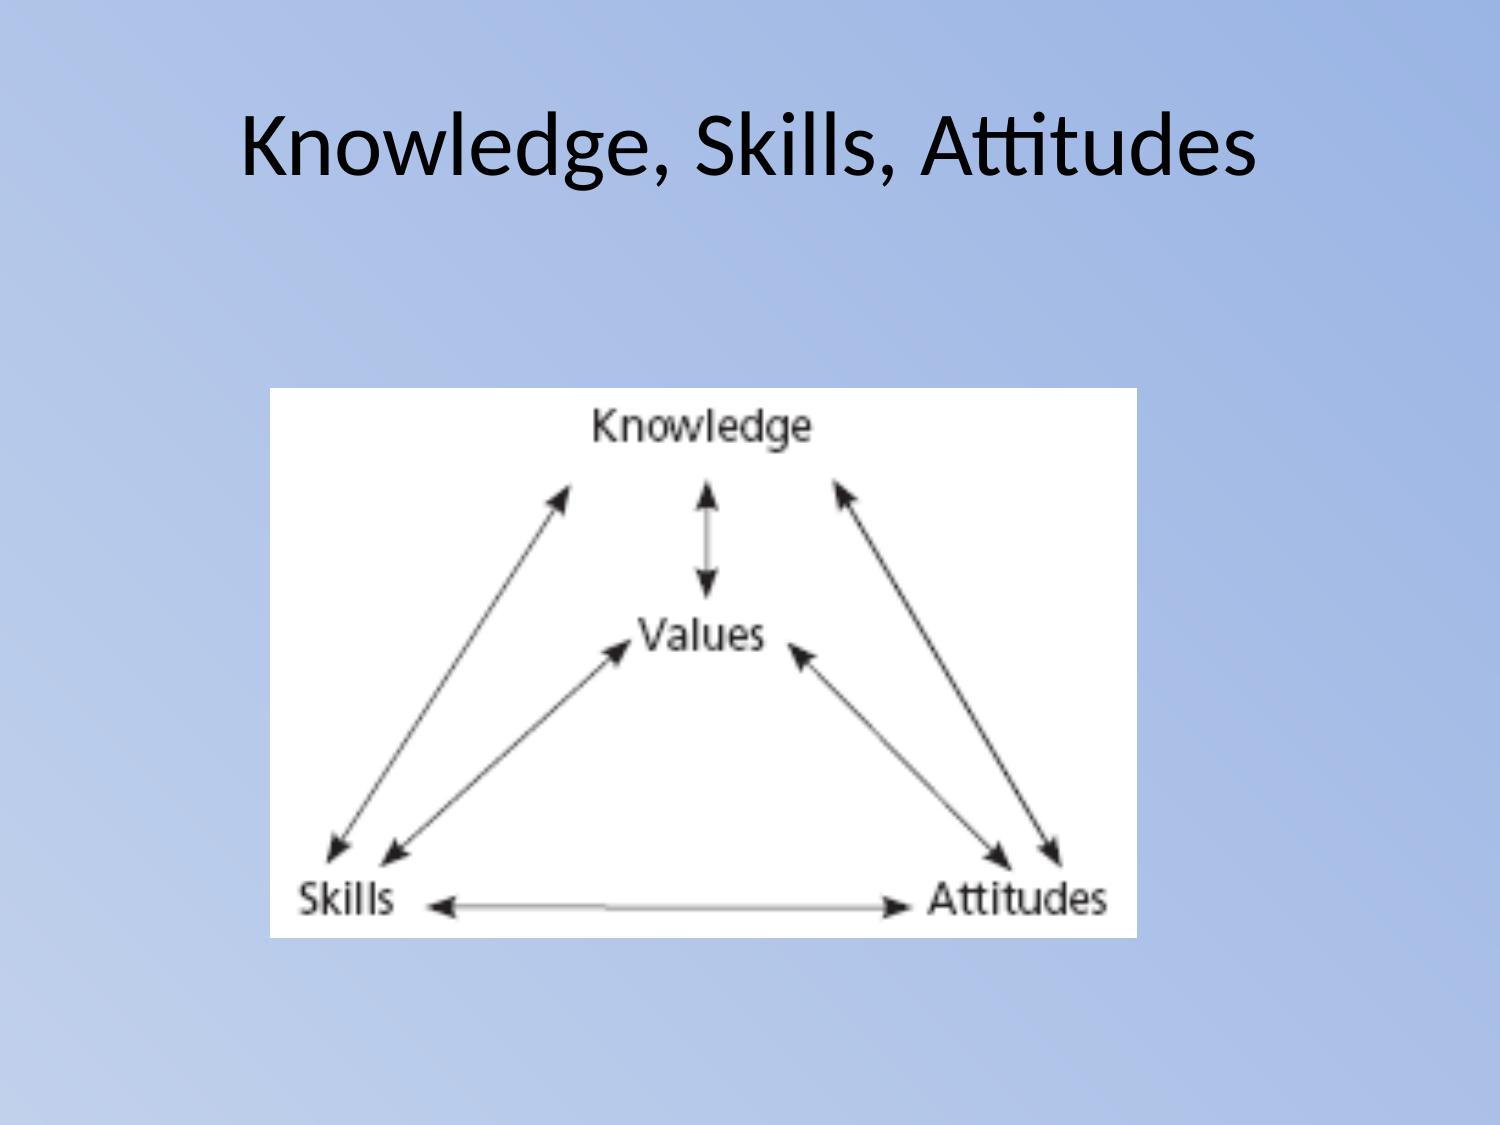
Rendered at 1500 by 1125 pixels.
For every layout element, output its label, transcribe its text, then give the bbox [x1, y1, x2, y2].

title Knowledge, Skills, Attitudes [75, 45, 1425, 233]
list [269, 388, 1137, 938]
